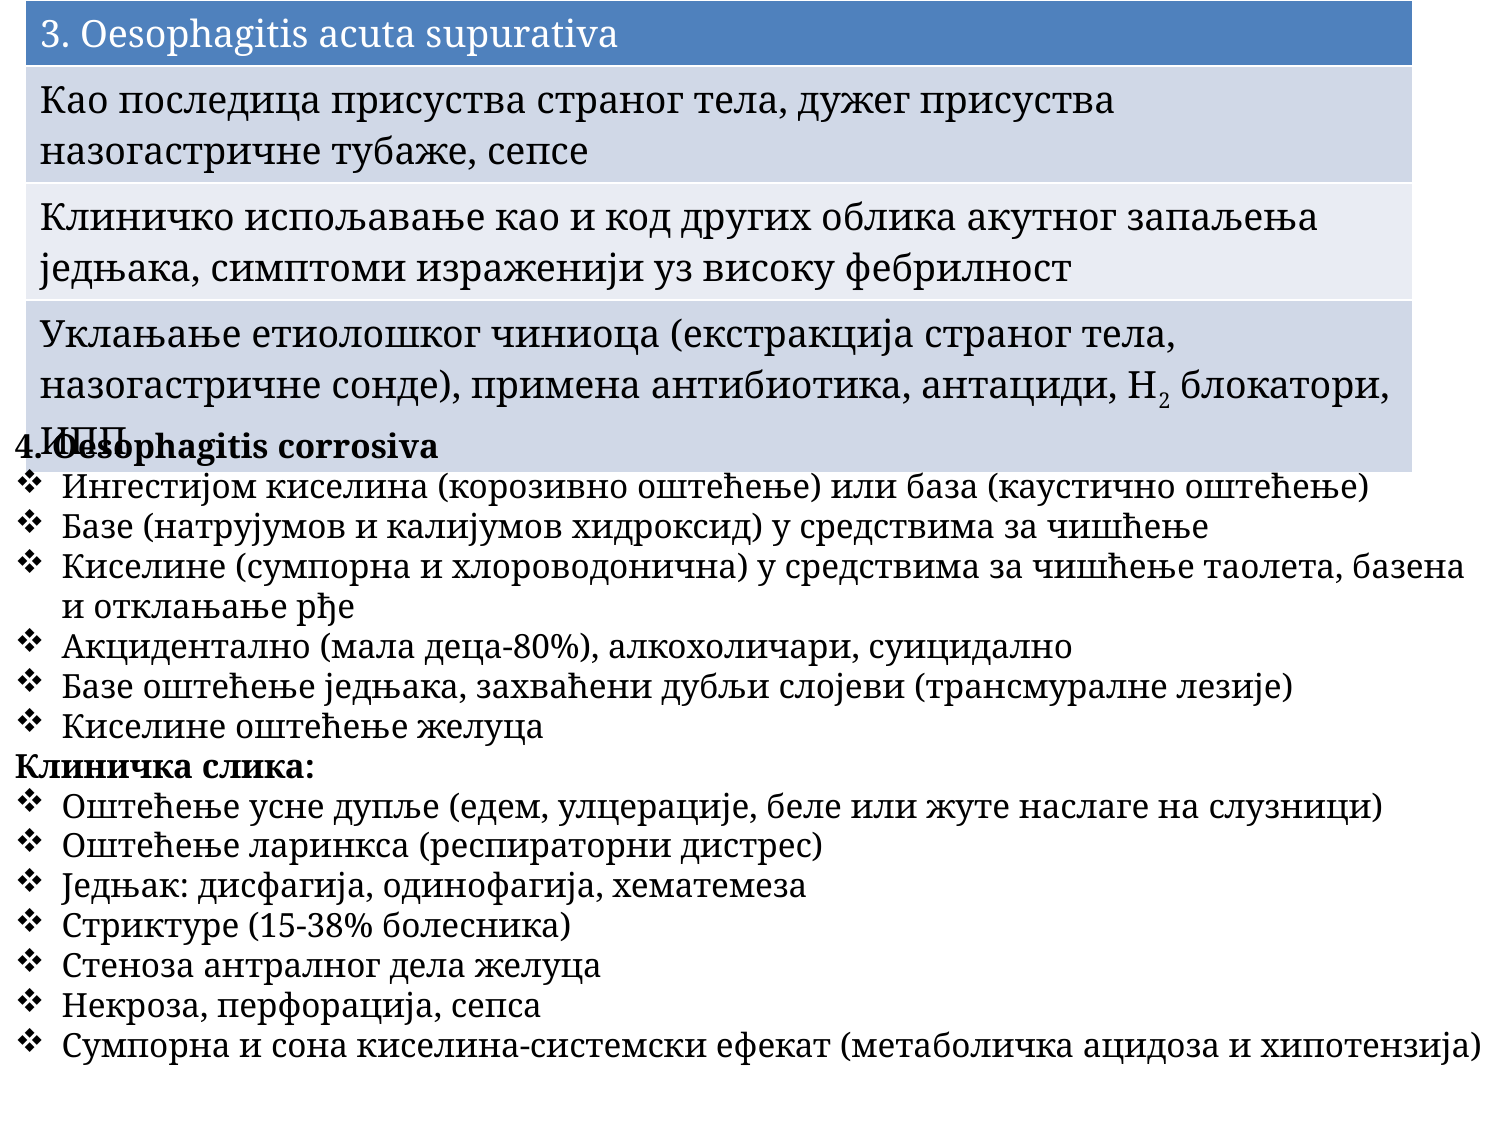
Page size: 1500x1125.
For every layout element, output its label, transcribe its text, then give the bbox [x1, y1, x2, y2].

text_box 4. Oesophagitis corrosiva Ингестијом киселина (корозивно оштећење) или база (каустично оштећење) Базе (натрујумов и калијумов хидроксид) у средствима за чишћење Киселине (сумпорна и хлороводонична) у средствима за чишћење таолета, базена и отклањање рђе Акцидентално (мала деца-80%), алкохоличари, суицидално Базе оштећење једњака, захваћени дубљи слојеви (трансмуралне лезије) Киселине оштећење желуца Клиничка слика: Оштећење усне дупље (едем, улцерације, беле или жуте наслаге на слузници) Оштећење ларинкса (респираторни дистрес) Једњак: дисфагија, одинофагија, хематемеза Стриктуре (15-38% болесника) Стеноза антралног дела желуца Некроза, перфорација, сепса Сумпорна и сона киселина-системски ефекат (метаболичка ацидоза и хипотензија) [0, 418, 1500, 1117]
table_header 3. Oesophagitis acuta supurativa [26, 1, 1412, 65]
table_cell Као последица присуства страног тела, дужег присуства назогастричне тубаже, сепсе [26, 67, 1412, 182]
table_cell Клиничко испољавање као и код других облика акутног запаљења једњака, симптоми израженији уз високу фебрилност [26, 184, 1412, 299]
table_cell Уклањање етиолошког чиниоца (екстракција страног тела, назогастричне сонде), примена антибиотика, антациди, H2 блокатори, ИПП [26, 301, 1412, 418]
